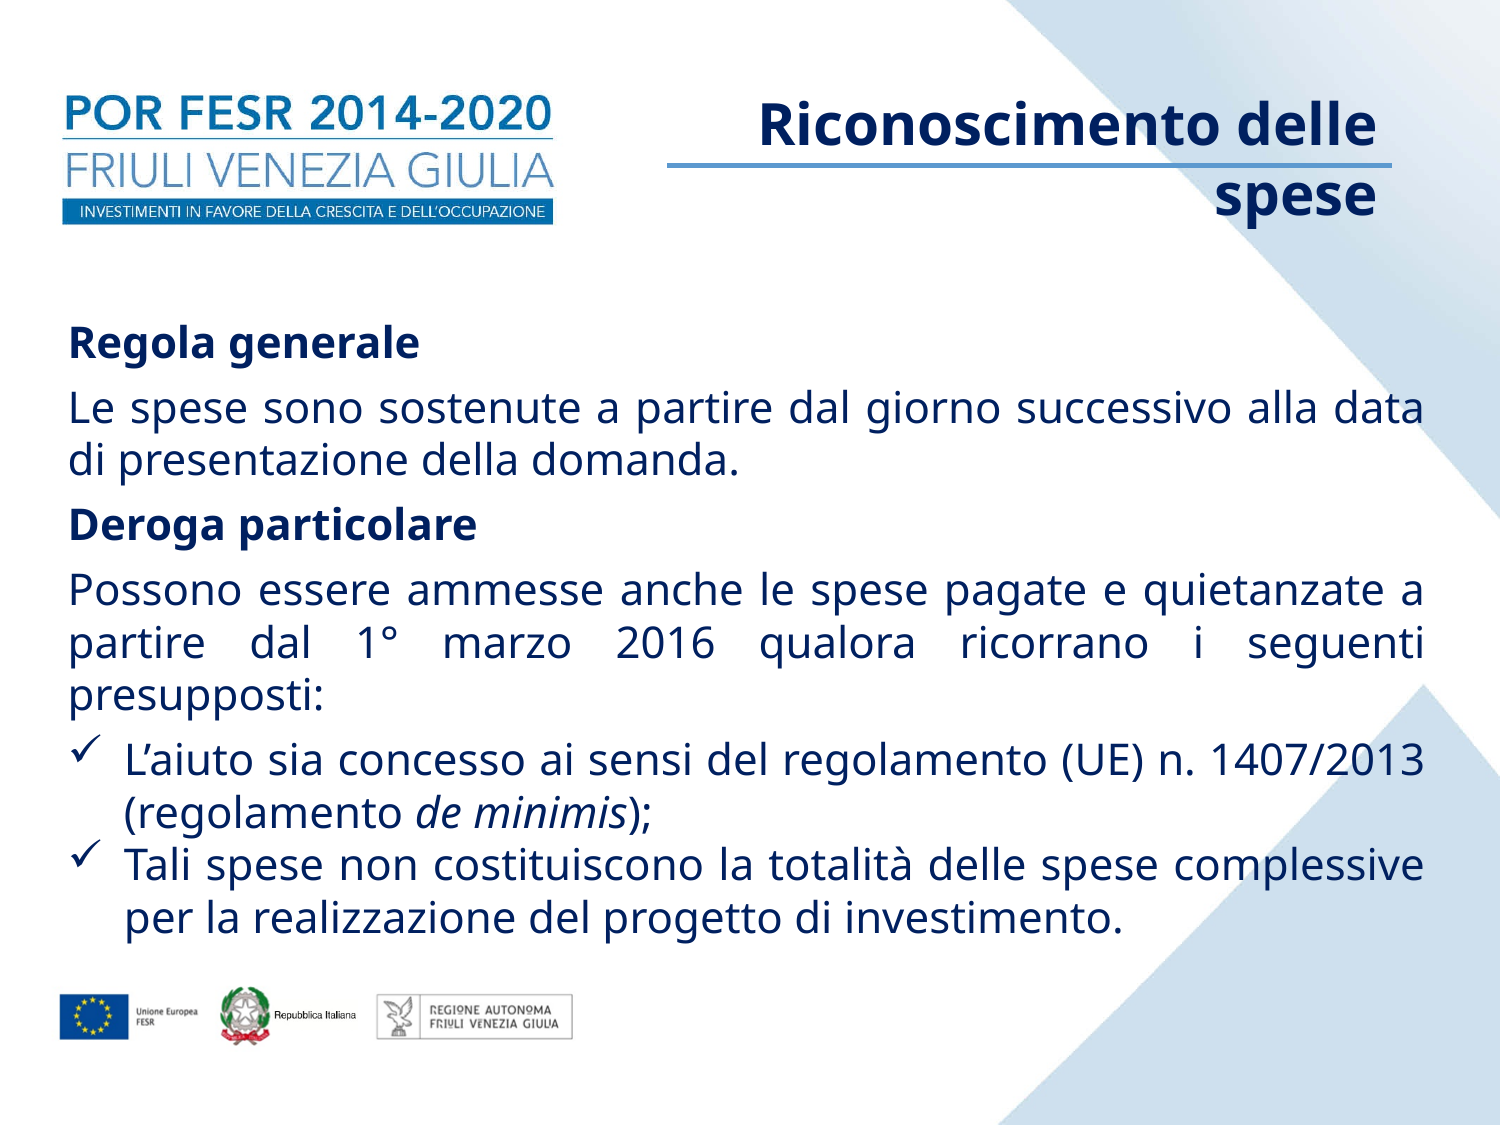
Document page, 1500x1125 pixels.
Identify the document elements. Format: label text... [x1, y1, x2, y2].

text_box Riconoscimento delle spese [597, 79, 1394, 235]
text_box Regola generale Le spese sono sostenute a partire dal giorno successivo alla data di presentazione della domanda. Deroga particolare Possono essere ammesse anche le spese pagate e quietanzate a partire dal 1° marzo 2016 qualora ricorrano i seguenti presupposti: L’aiuto sia concesso ai sensi del regolamento (UE) n. 1407/2013 (regolamento de minimis); Tali spese non costituiscono la totalità delle spese complessive per la realizzazione del progetto di investimento. [67, 314, 1427, 941]
picture [0, 0, 1500, 1125]
